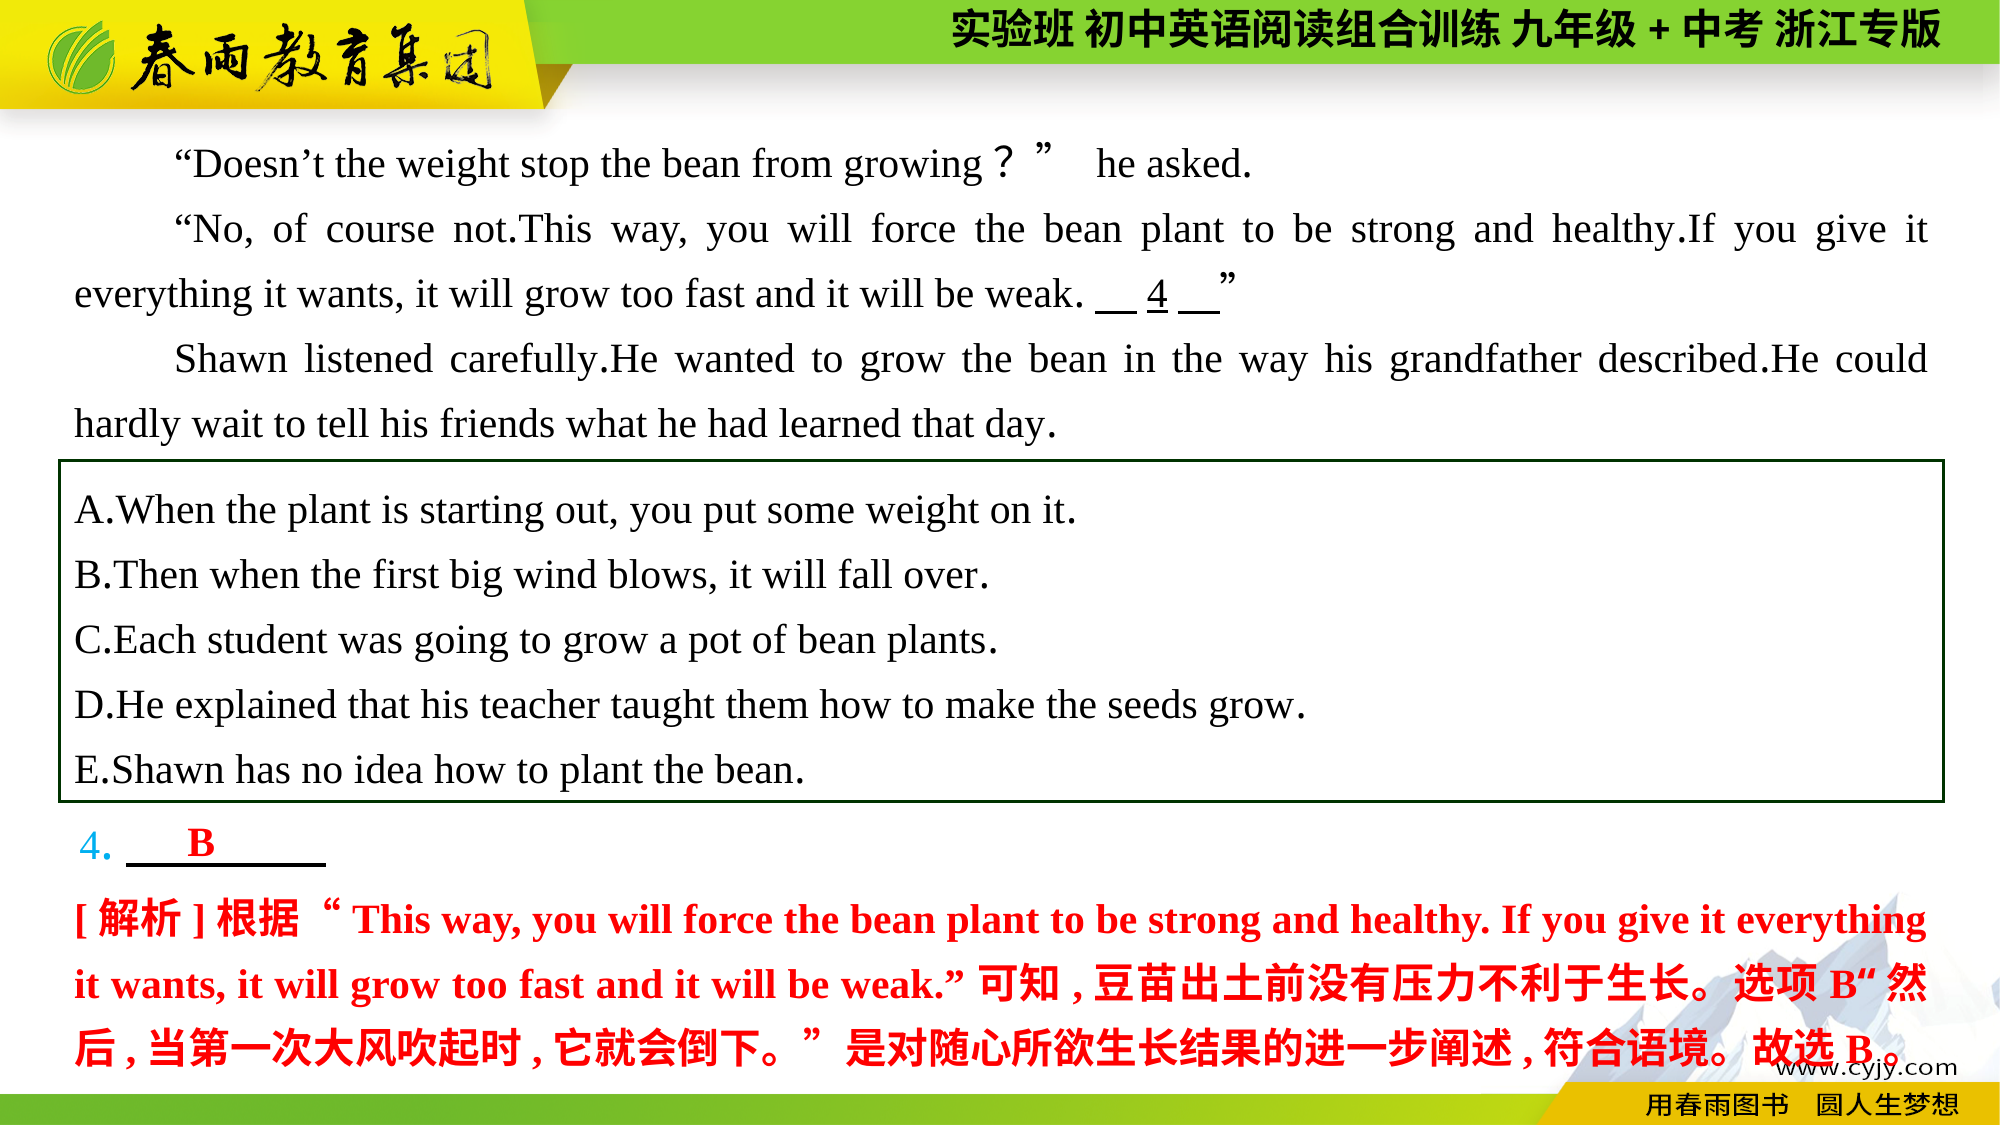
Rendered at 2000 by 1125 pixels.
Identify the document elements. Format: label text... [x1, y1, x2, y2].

picture [0, 0, 2000, 1125]
text_box [解析]根据“This way, you will force the bean plant to be strong and healthy. If you give it everything it wants, it will grow too fast and it will be weak.”可知,豆苗出土前没有压力不利于生长。选项B“然后,当第一次大风吹起时,它就会倒下。”是对随心所欲生长结果的进一步阐述,符合语境。故选B。 [59, 869, 1944, 1080]
text_box [59, 460, 1944, 802]
list “Doesn’t the weight stop the bean from growing？” he asked. “No, of course not.This way, you will force the bean plant to be strong and healthy.If you give it everything it wants, it will grow too fast and it will be weak. 4 ” Shawn listened carefully.He wanted to grow the bean in the way his grandfather described.He could hardly wait to tell his friends what he had learned that day. [59, 113, 1944, 450]
text_box B [172, 806, 230, 869]
text_box 4. [64, 801, 391, 869]
